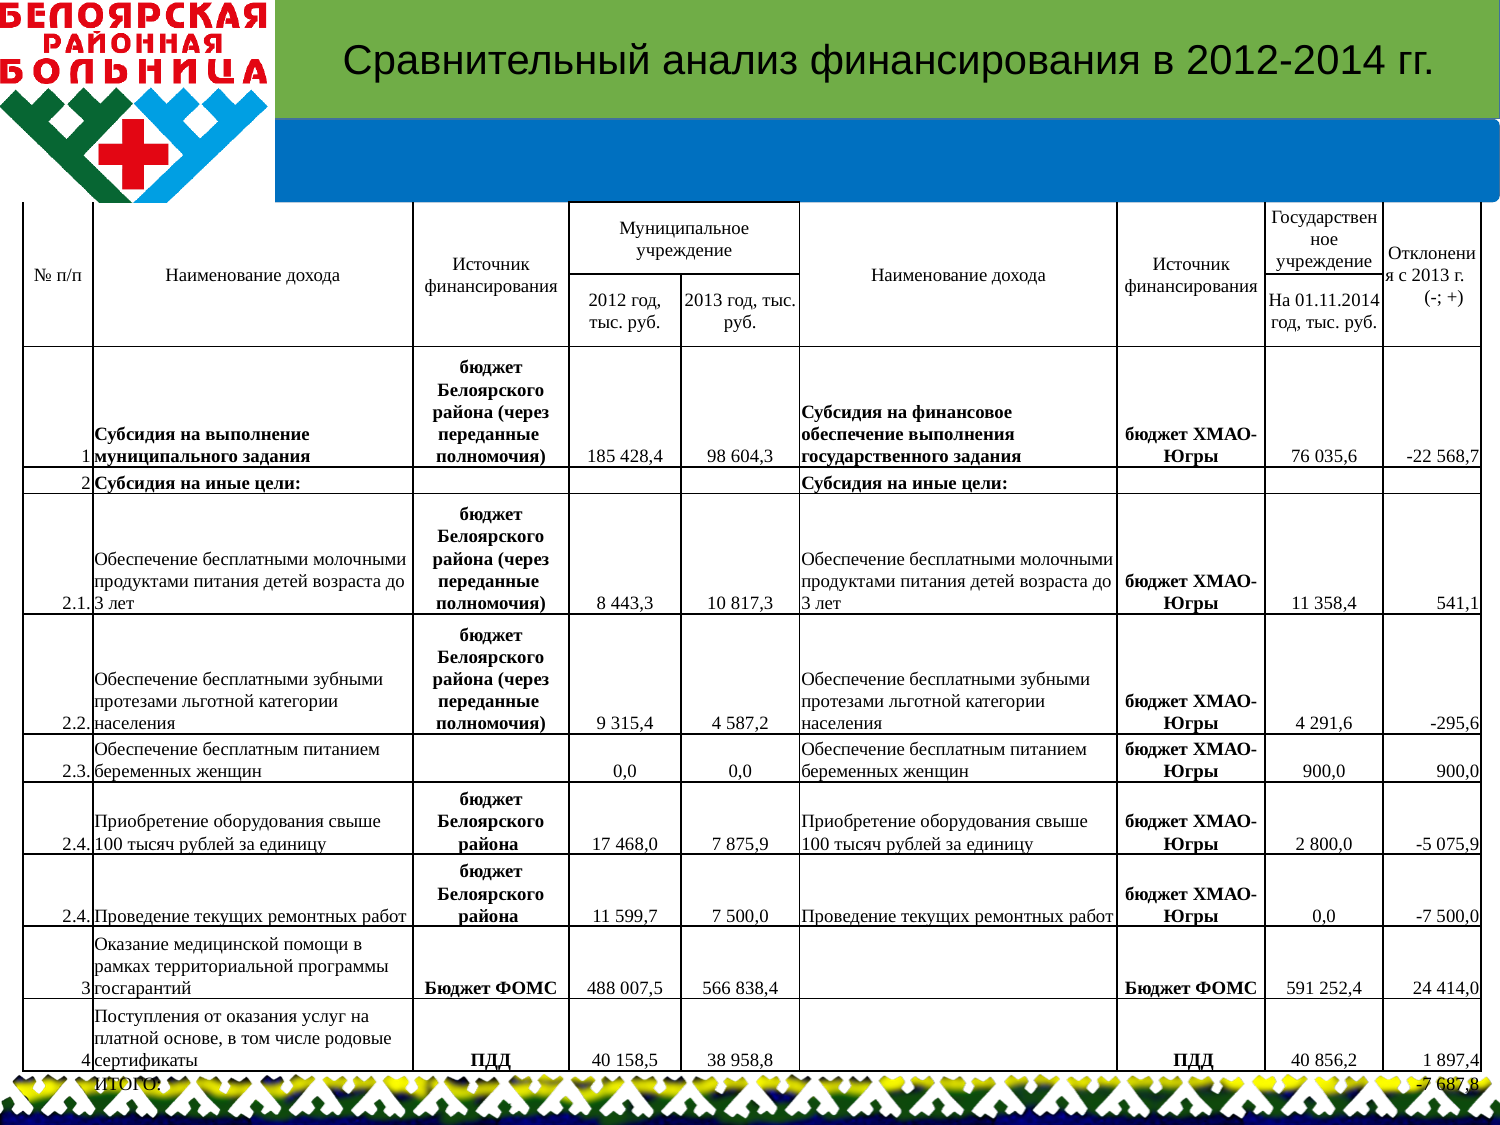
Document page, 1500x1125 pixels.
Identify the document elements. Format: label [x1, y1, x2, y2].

text_box [0, 0, 1500, 1125]
list [0, 0, 275, 203]
